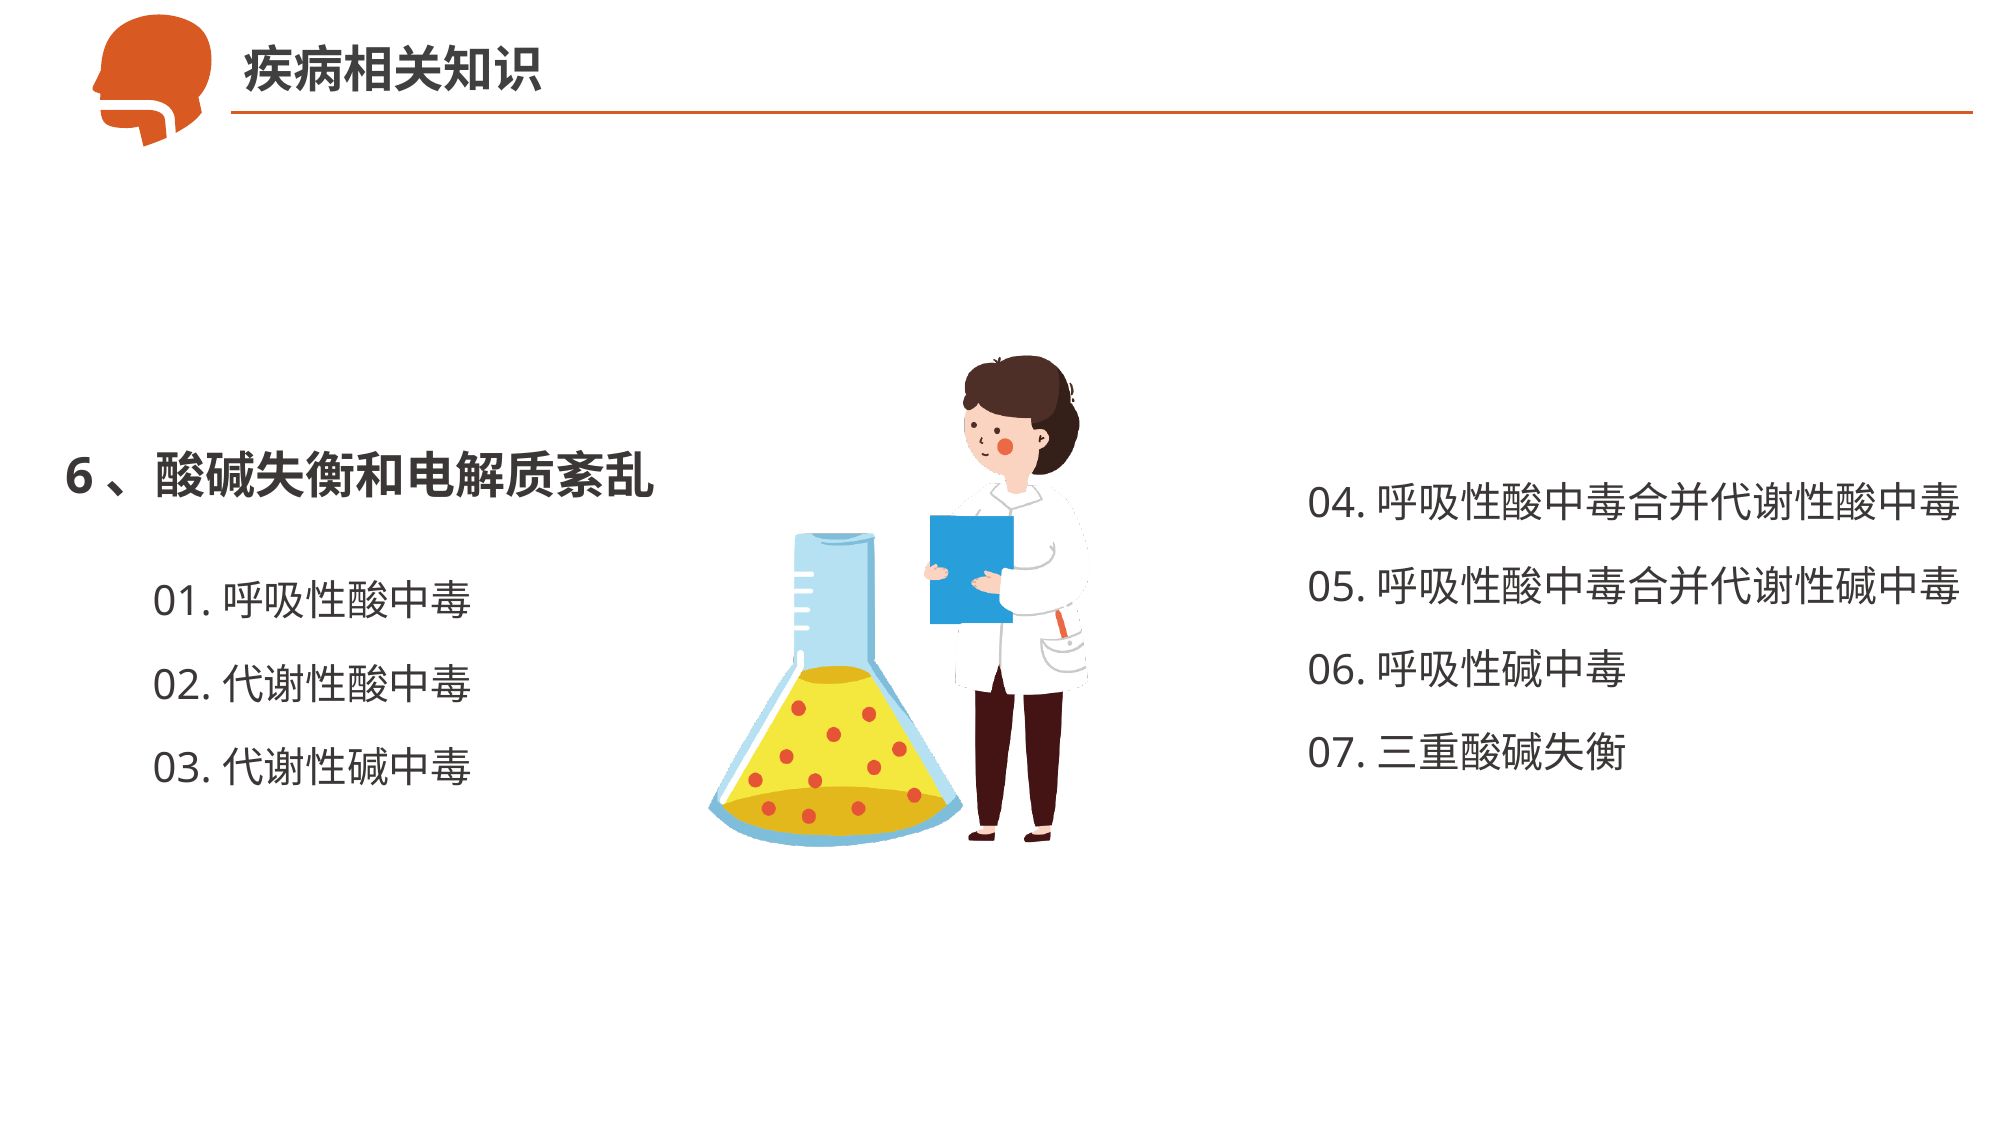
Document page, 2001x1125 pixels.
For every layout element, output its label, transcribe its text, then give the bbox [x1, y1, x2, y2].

text_box [100, 109, 167, 147]
text_box 疾病相关知识 [228, 36, 594, 104]
text_box 6、酸碱失衡和电解质紊乱 [50, 424, 653, 522]
picture [653, 333, 1194, 873]
text_box [92, 14, 212, 134]
text_box 04.呼吸性酸中毒合并代谢性酸中毒 05.呼吸性酸中毒合并代谢性碱中毒 06.呼吸性碱中毒 07.三重酸碱失衡 [1292, 443, 2000, 786]
text_box 01.呼吸性酸中毒 02.代谢性酸中毒 03.代谢性碱中毒 [137, 541, 555, 803]
